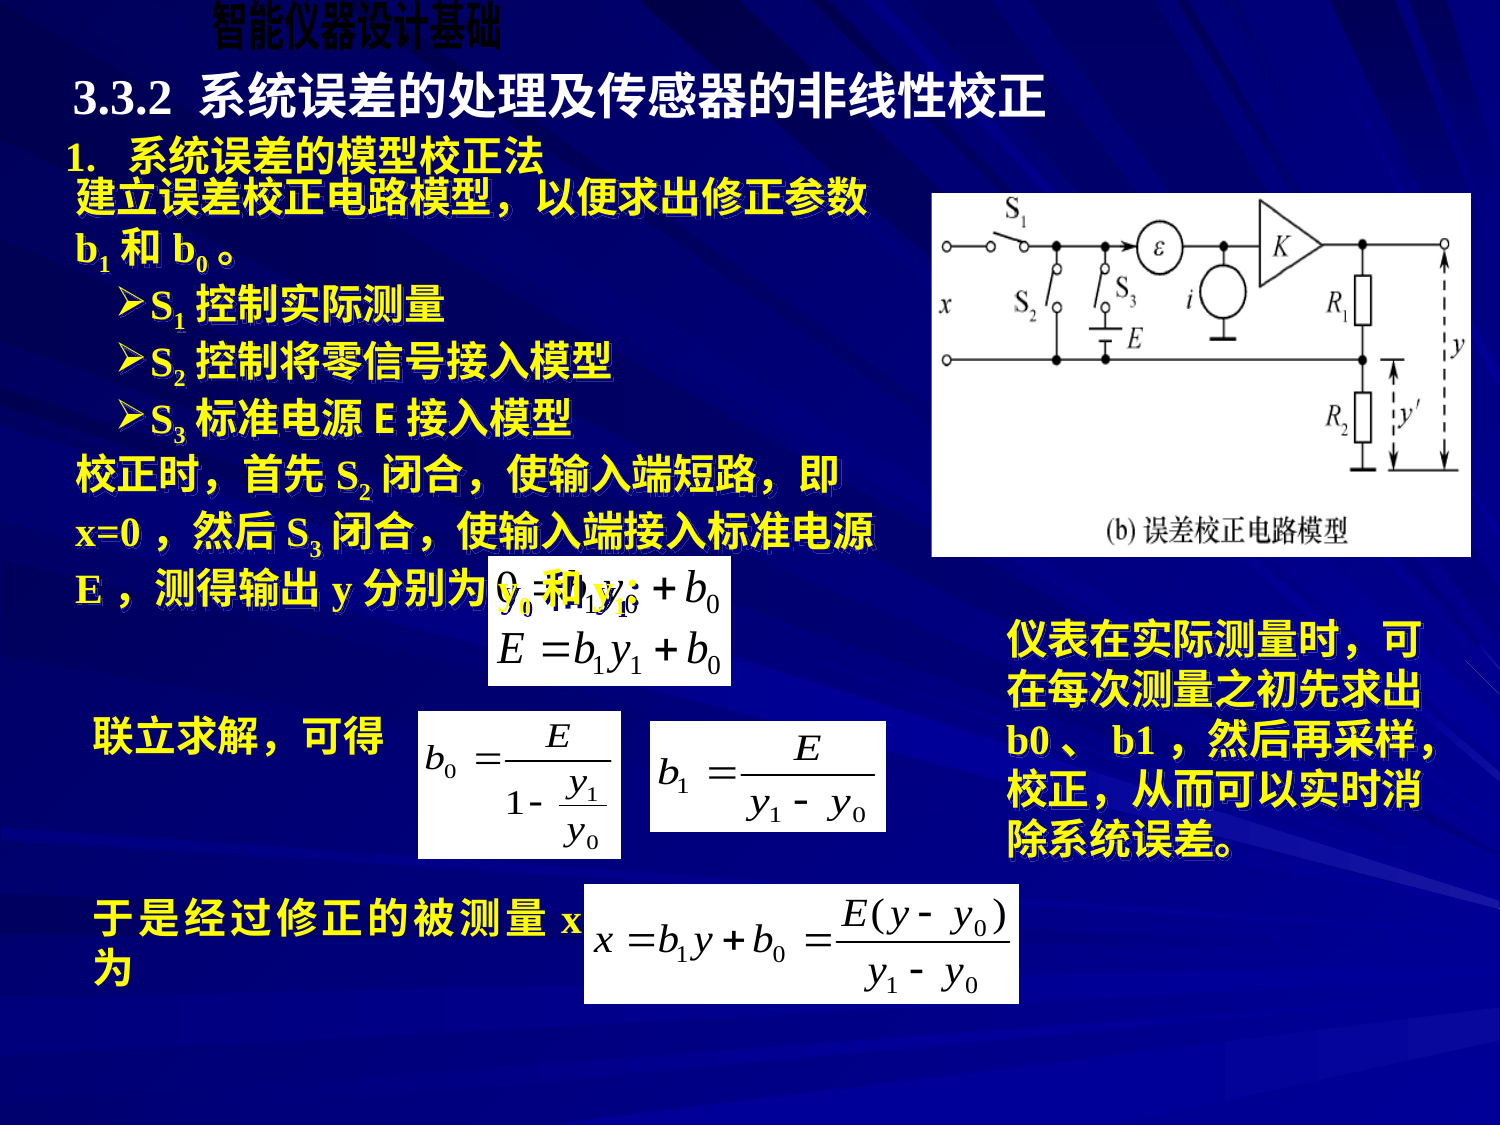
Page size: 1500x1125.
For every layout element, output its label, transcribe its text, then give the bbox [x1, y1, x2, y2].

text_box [417, 710, 622, 860]
text_box 联立求解，可得 [78, 701, 418, 767]
text_box 于是经过修正的被测量x为 [77, 884, 581, 1000]
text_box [649, 720, 887, 833]
text_box 仪表在实际测量时，可在每次测量之初先求出b0、b1，然后再采样，校正，从而可以实时消除系统误差。 [991, 605, 1442, 871]
text_box 3.3.2 系统误差的处理及传感器的非线性校正 [57, 57, 1371, 133]
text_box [487, 555, 732, 686]
picture [931, 193, 1472, 557]
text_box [583, 884, 1020, 1005]
text_box 1. 系统误差的模型校正法 [49, 122, 788, 188]
text_box 建立误差校正电路模型，以便求出修正参数b1和b0。 S1控制实际测量 S2控制将零信号接入模型 S3标准电源E接入模型 校正时，首先S2闭合，使输入端短路，即x=0，然后S3闭合，使输入端接入标准电源E，测得输出y分别为y0和y1: [60, 163, 910, 627]
